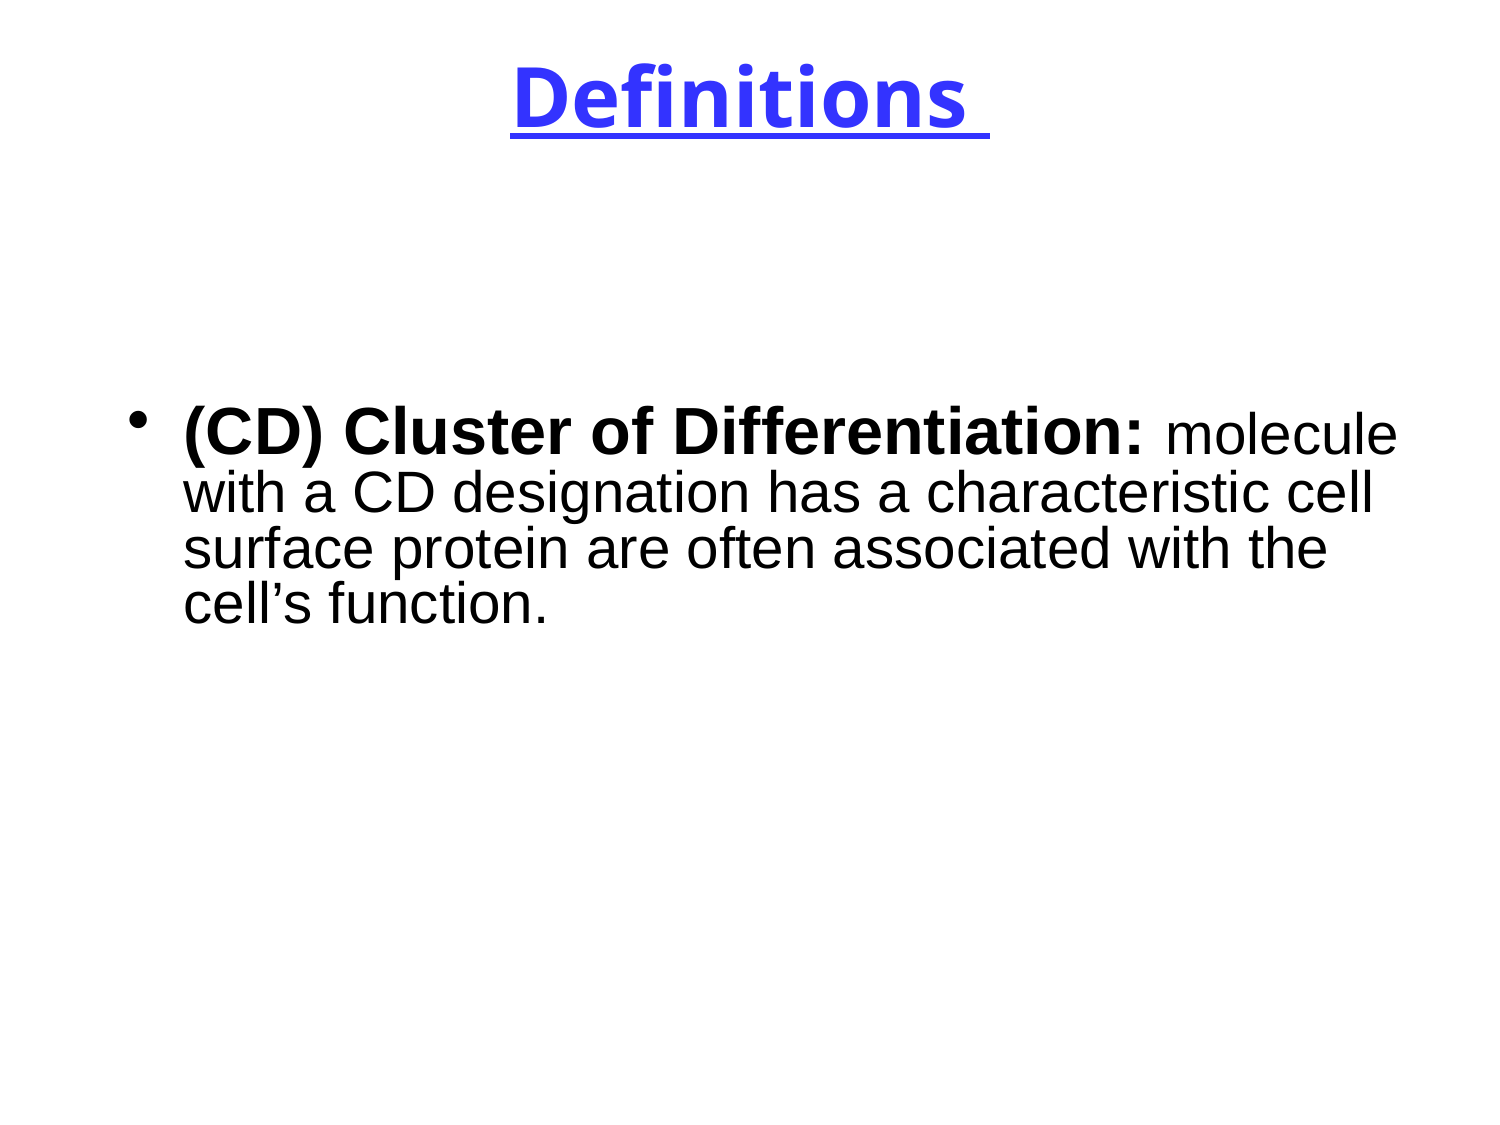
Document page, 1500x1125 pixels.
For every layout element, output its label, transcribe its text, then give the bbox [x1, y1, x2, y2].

list (CD) Cluster of Differentiation: molecule with a CD designation has a characteristic cell surface protein are often associated with the cell’s function. [112, 312, 1463, 763]
title Definitions [74, 0, 1426, 188]
